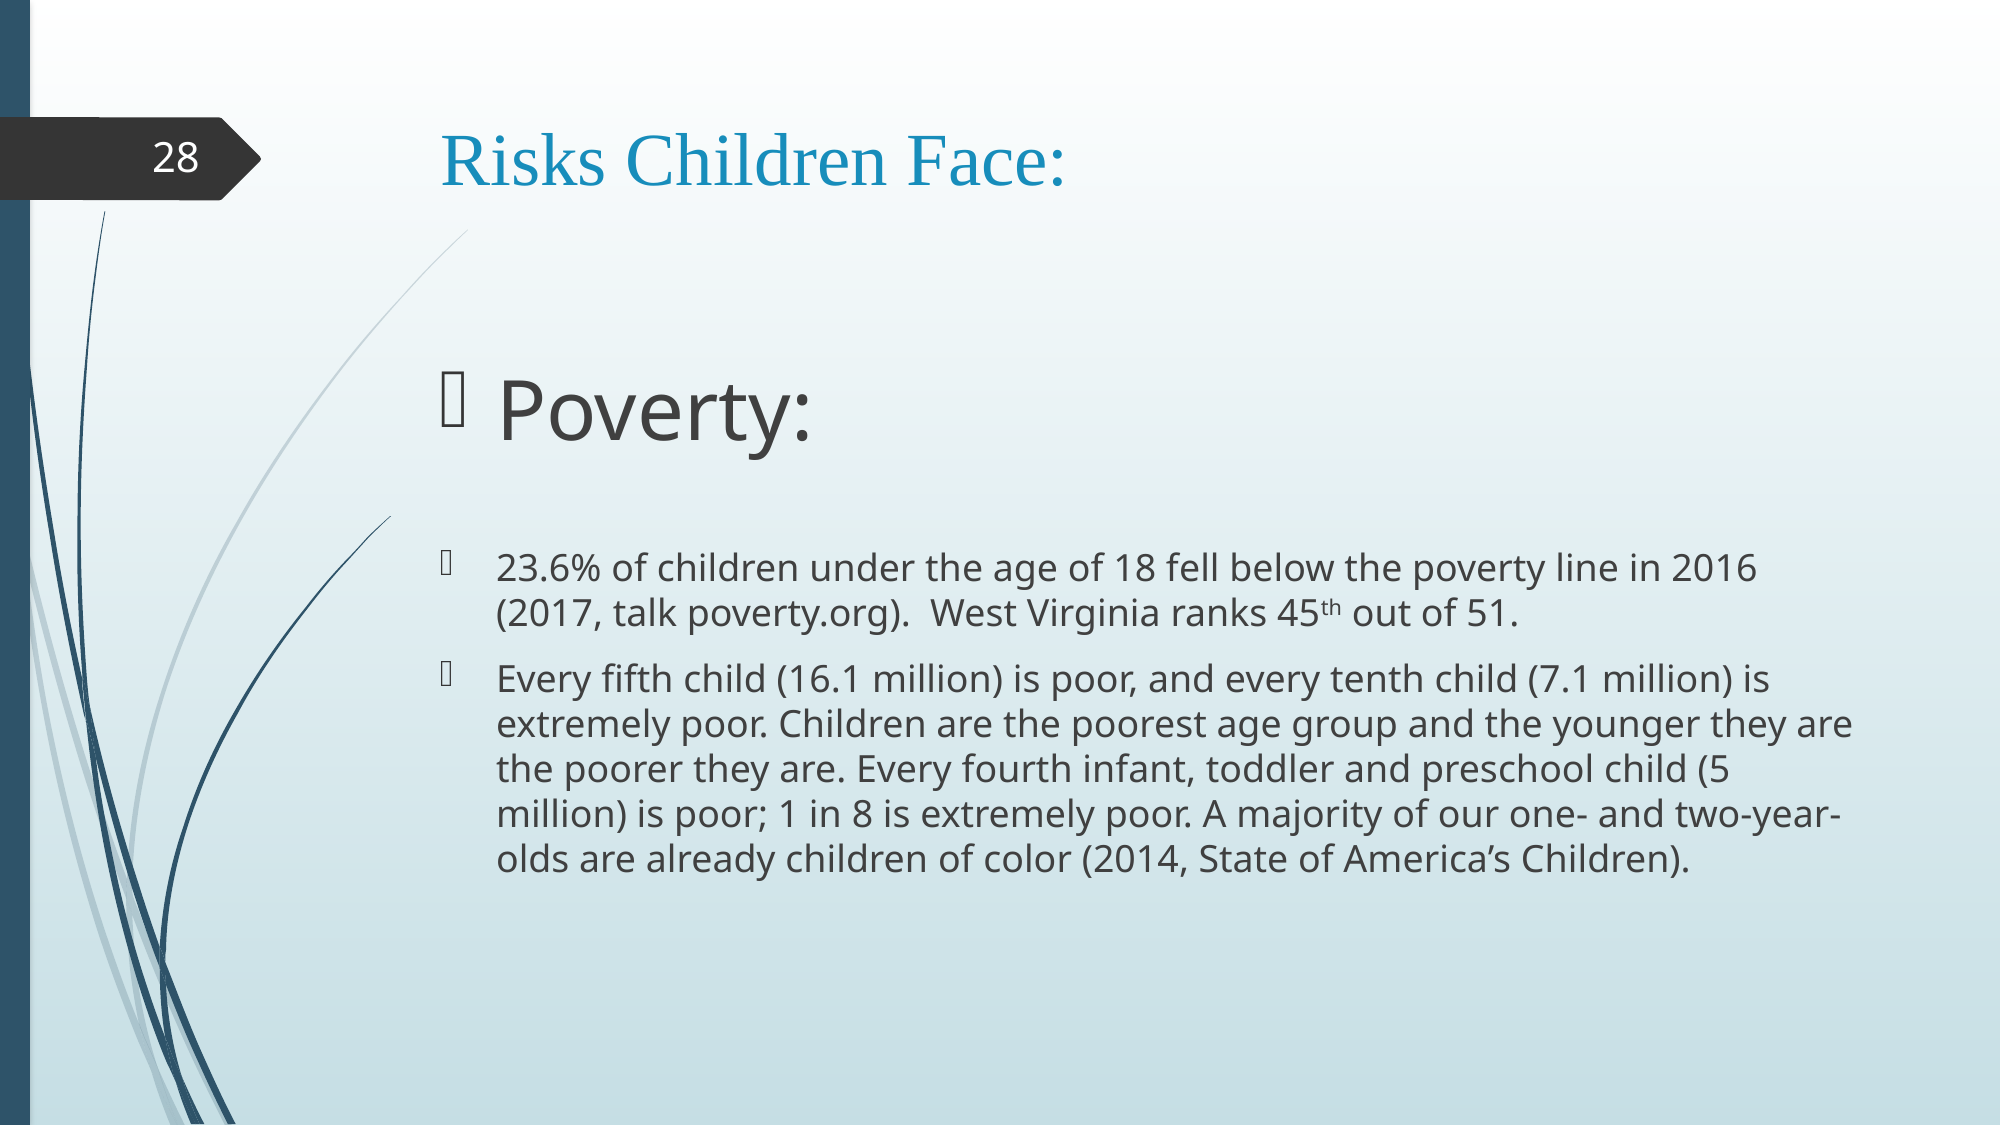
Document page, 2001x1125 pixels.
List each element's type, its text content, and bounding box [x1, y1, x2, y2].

title Risks Children Face: [425, 102, 1888, 313]
list Poverty: 23.6% of children under the age of 18 fell below the poverty line in 2016 (2017, talk poverty.org). West Virginia ranks 45th out of 51. Every fifth child (16.1 million) is poor, and every tenth child (7.1 million) is extremely poor. Children are the poorest age group and the younger they are the poorer they are. Every fourth infant, toddler and preschool child (5 million) is poor; 1 in 8 is extremely poor. A majority of our one- and two-year-olds are already children of color (2014, State of America’s Children). [424, 350, 1888, 970]
slide_number 28 [87, 129, 216, 190]
